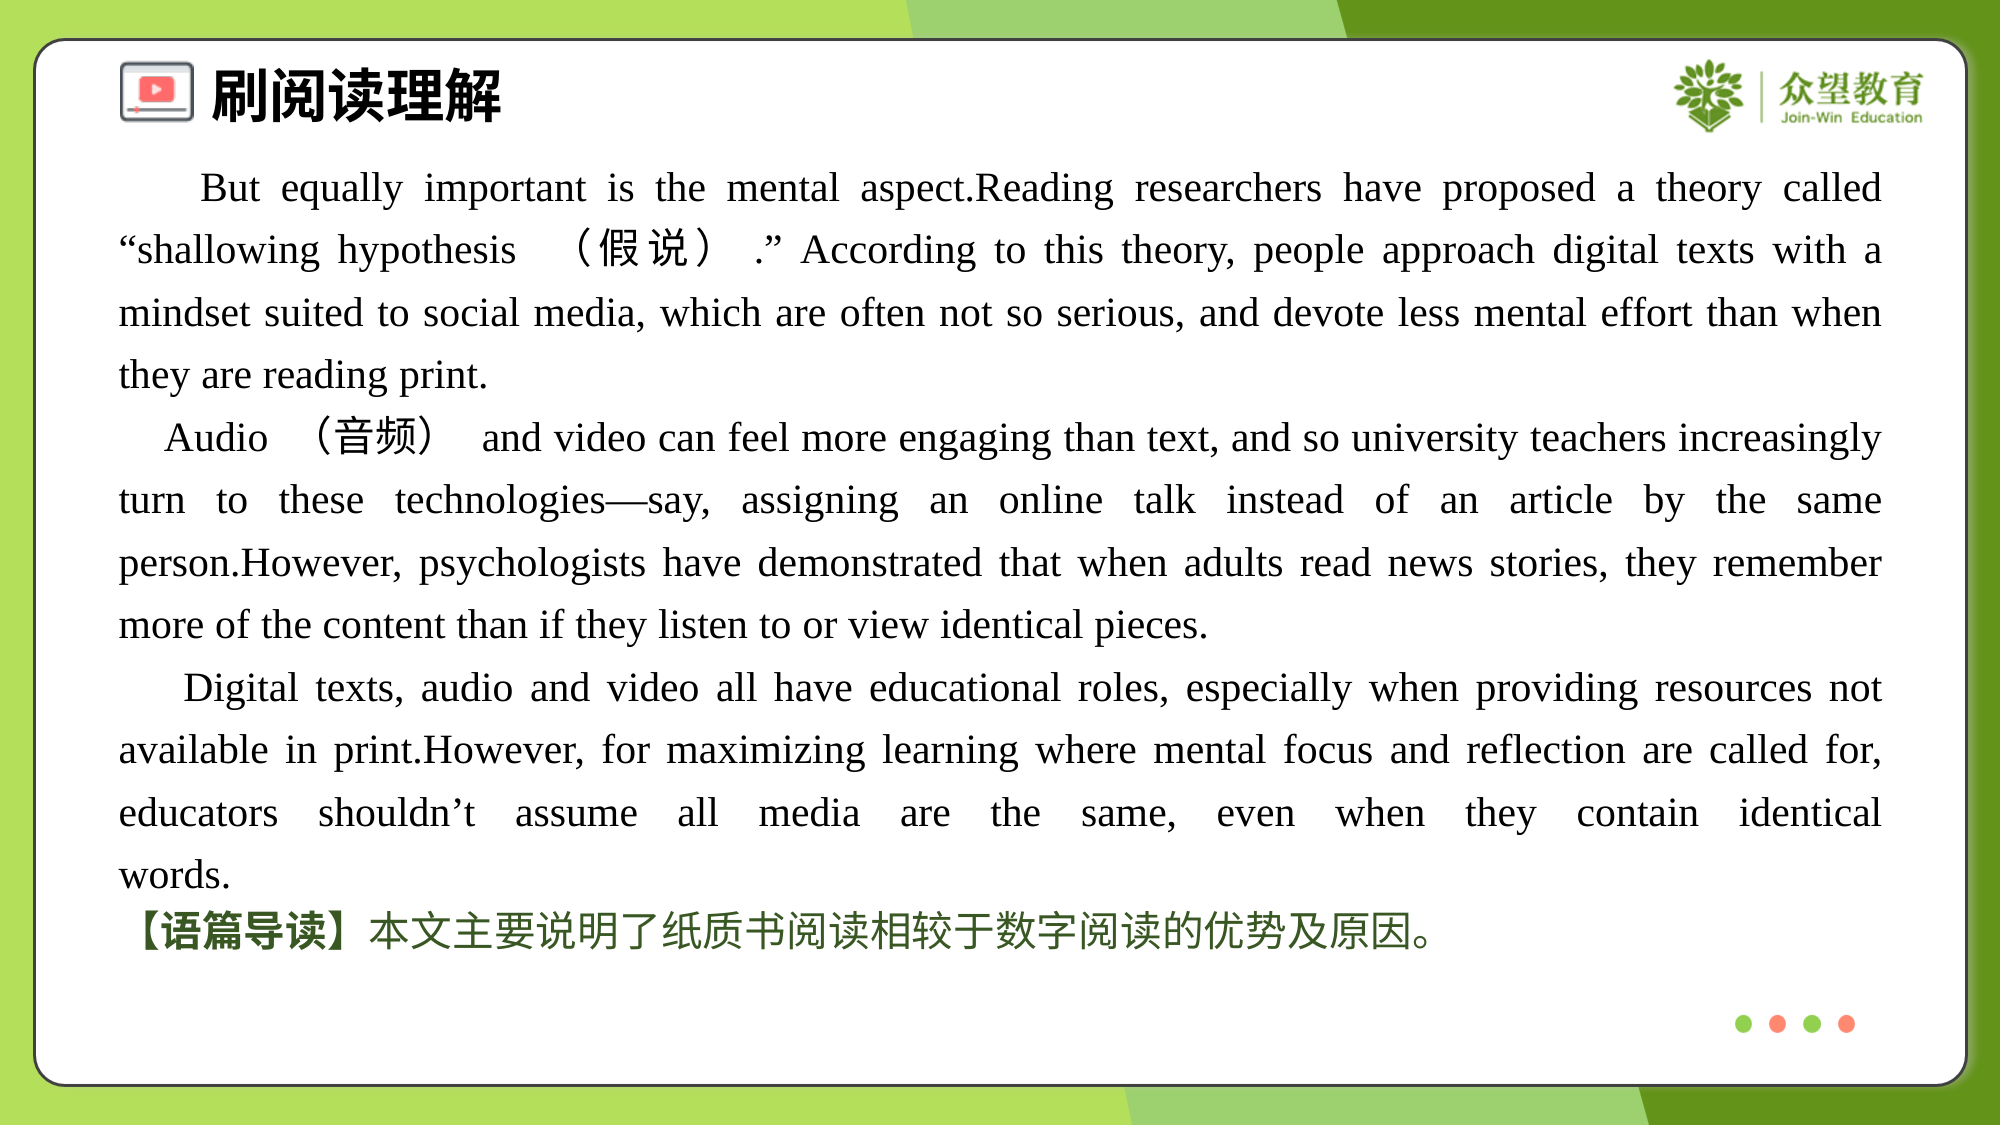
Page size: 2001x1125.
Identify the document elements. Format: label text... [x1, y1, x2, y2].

picture [0, 0, 2000, 1125]
text_box But equally important is the mental aspect.Reading researchers have proposed a theory called “shallowing hypothesis （假说）.” According to this theory, people approach digital texts with a mindset suited to social media, which are often not so serious, and devote less mental effort than when they are reading print. Audio （音频） and video can feel more engaging than text, and so university teachers increasingly turn to these technologies—say, assigning an online talk instead of an article by the same person.However, psychologists have demonstrated that when adults read news stories, they remember more of the content than if they listen to or view identical pieces. Digital texts, audio and video all have educational roles, especially when providing resources not available in print.However, for maximizing learning where mental focus and reflection are called for, educators shouldn’t assume all media are the same, even when they contain identical words.#6 [118, 146, 1883, 892]
text_box 【语篇导读】本文主要说明了纸质书阅读相较于数字阅读的优势及原因。 [118, 892, 1883, 951]
